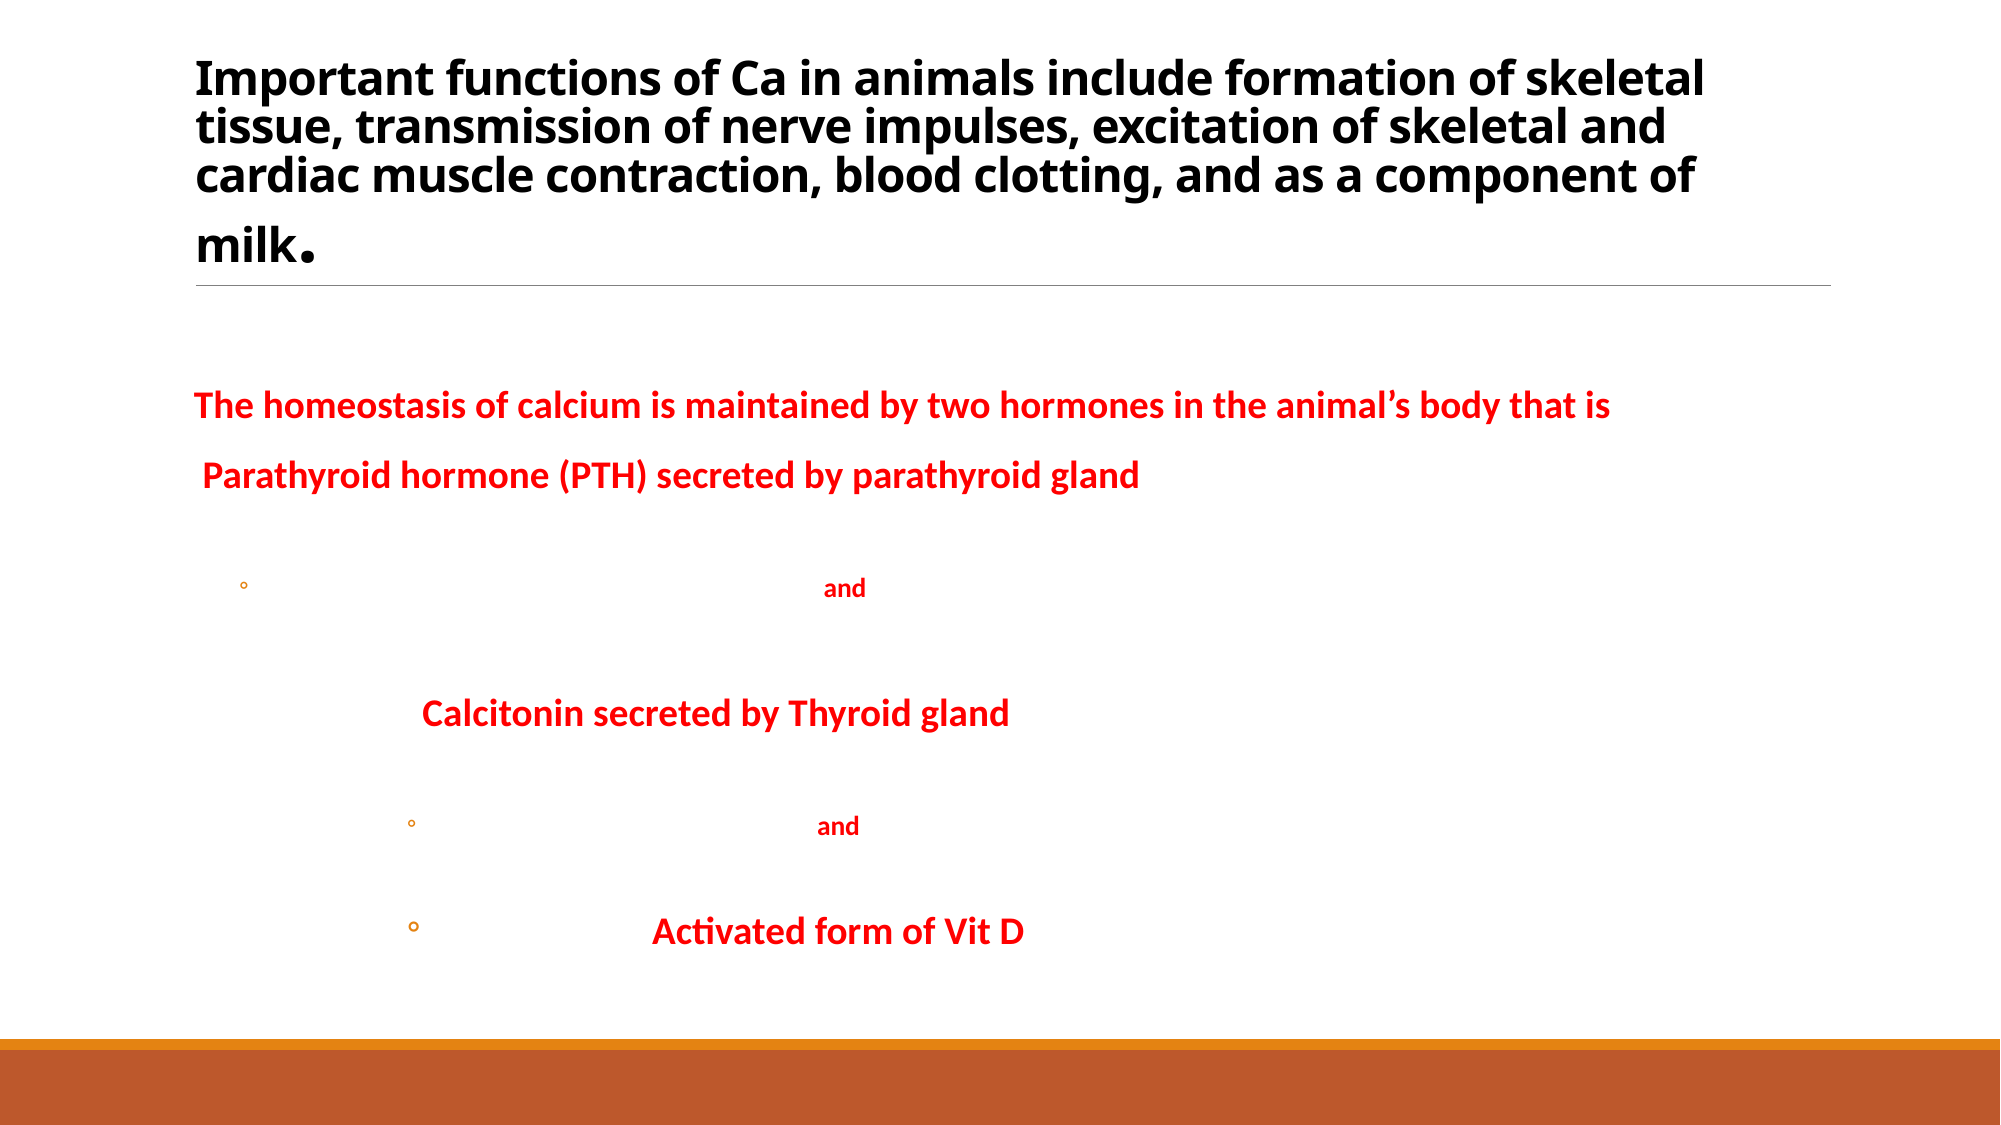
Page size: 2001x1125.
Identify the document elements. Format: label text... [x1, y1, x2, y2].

list The homeostasis of calcium is maintained by two hormones in the animal’s body that is Parathyroid hormone (PTH) secreted by parathyroid gland and Calcitonin secreted by Thyroid gland and Activated form of Vit D [180, 302, 1830, 963]
title Important functions of Ca in animals include formation of skeletal tissue, transmission of nerve impulses, excitation of skeletal and cardiac muscle contraction, blood clotting, and as a component of milk. [180, 47, 1830, 285]
